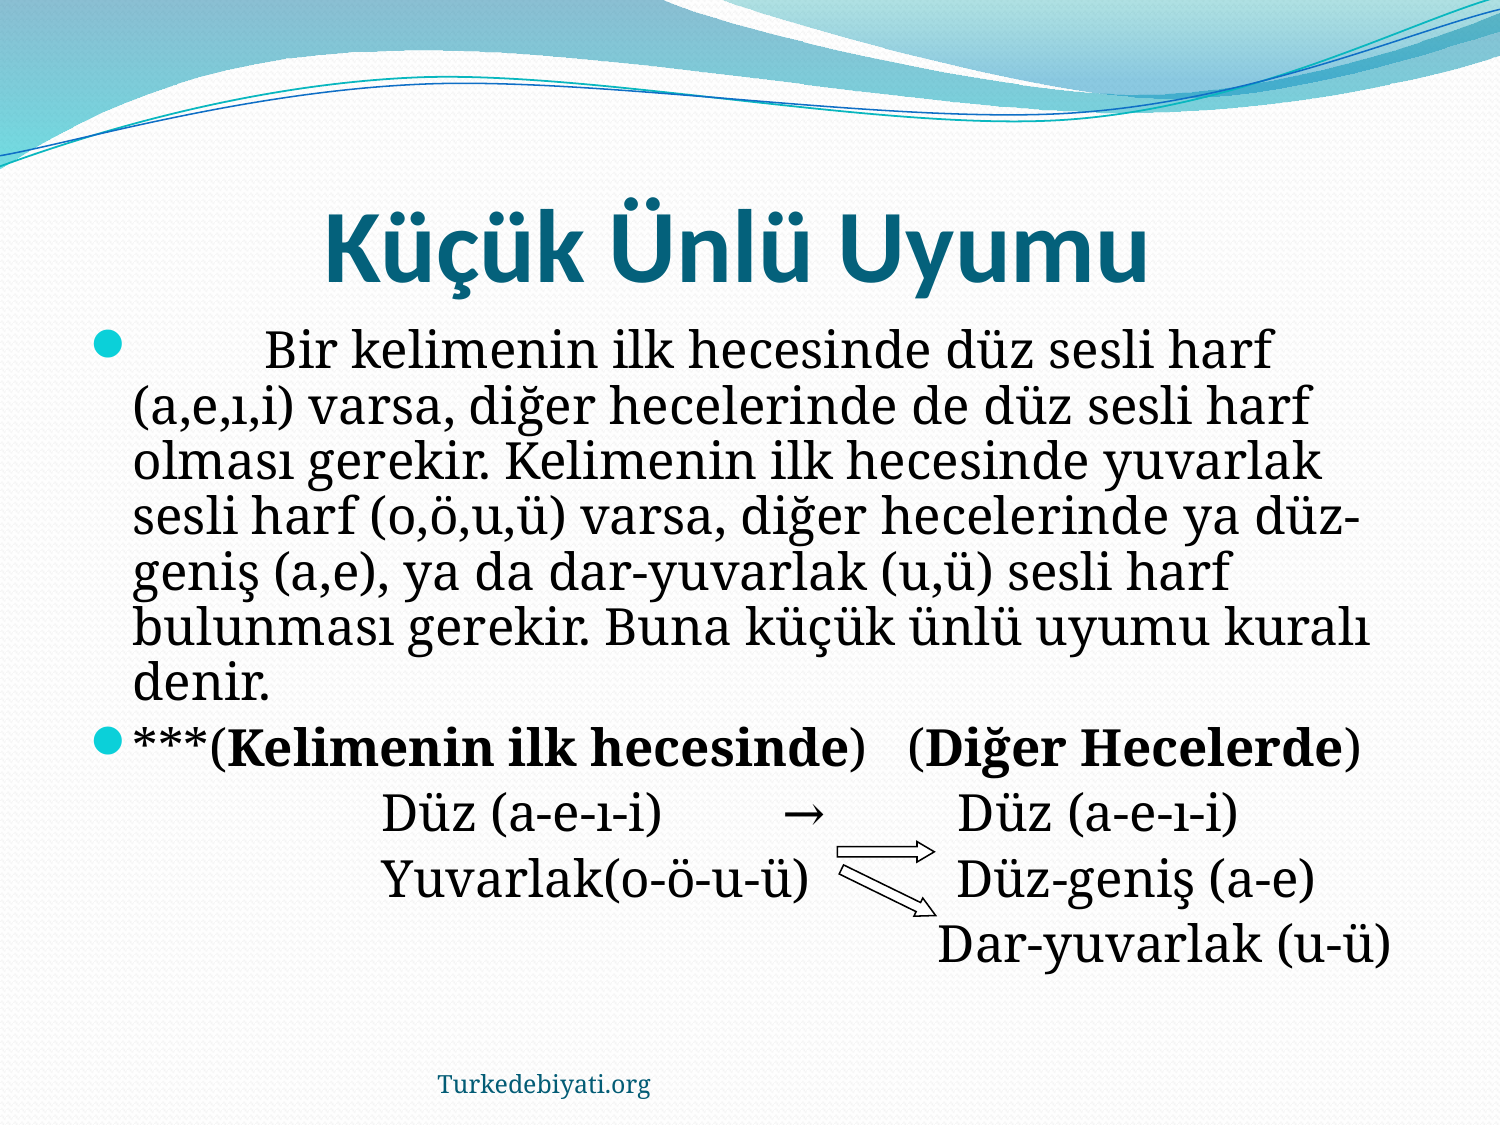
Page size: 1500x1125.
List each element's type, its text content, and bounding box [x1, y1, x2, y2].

title Küçük Ünlü Uyumu [75, 115, 1425, 303]
text_box [839, 864, 936, 917]
text_box [837, 841, 935, 863]
list Bir kelimenin ilk hecesinde düz sesli harf (a,e,ı,i) varsa, diğer hecelerinde de düz sesli harf olması gerekir. Kelimenin ilk hecesinde yuvarlak sesli harf (o,ö,u,ü) varsa, diğer hecelerinde ya düz-geniş (a,e), ya da dar-yuvarlak (u,ü) sesli harf bulunması gerekir. Buna küçük ünlü uyumu kuralı denir. ***(Kelimenin ilk hecesinde) (Diğer Hecelerde) Düz (a-e-ı-i) → Düz (a-e-ı-i) Yuvarlak(o-ö-u-ü) Düz-geniş (a-e) Dar-yuvarlak (u-ü) [75, 317, 1425, 1038]
footer Turkedebiyati.org [437, 1042, 988, 1103]
